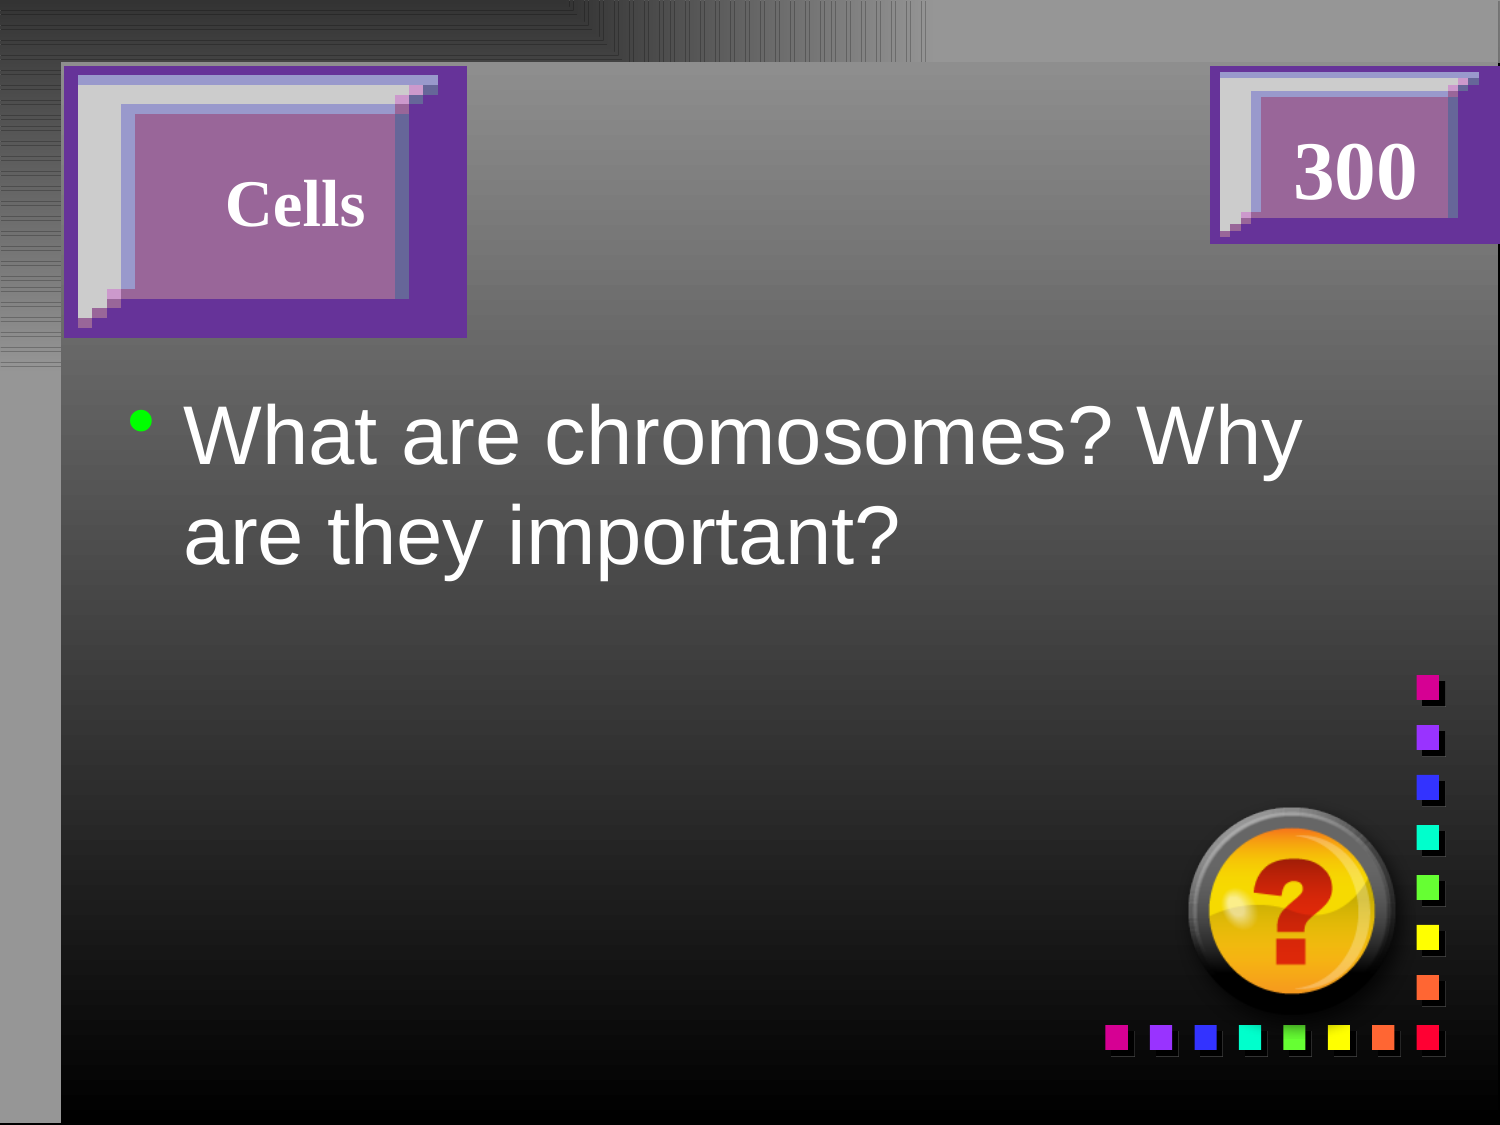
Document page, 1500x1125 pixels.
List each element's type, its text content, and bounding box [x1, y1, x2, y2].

picture [1174, 798, 1416, 1039]
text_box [64, 66, 481, 339]
list What are chromosomes? Why are they important? [112, 373, 1388, 811]
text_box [1210, 66, 1500, 244]
